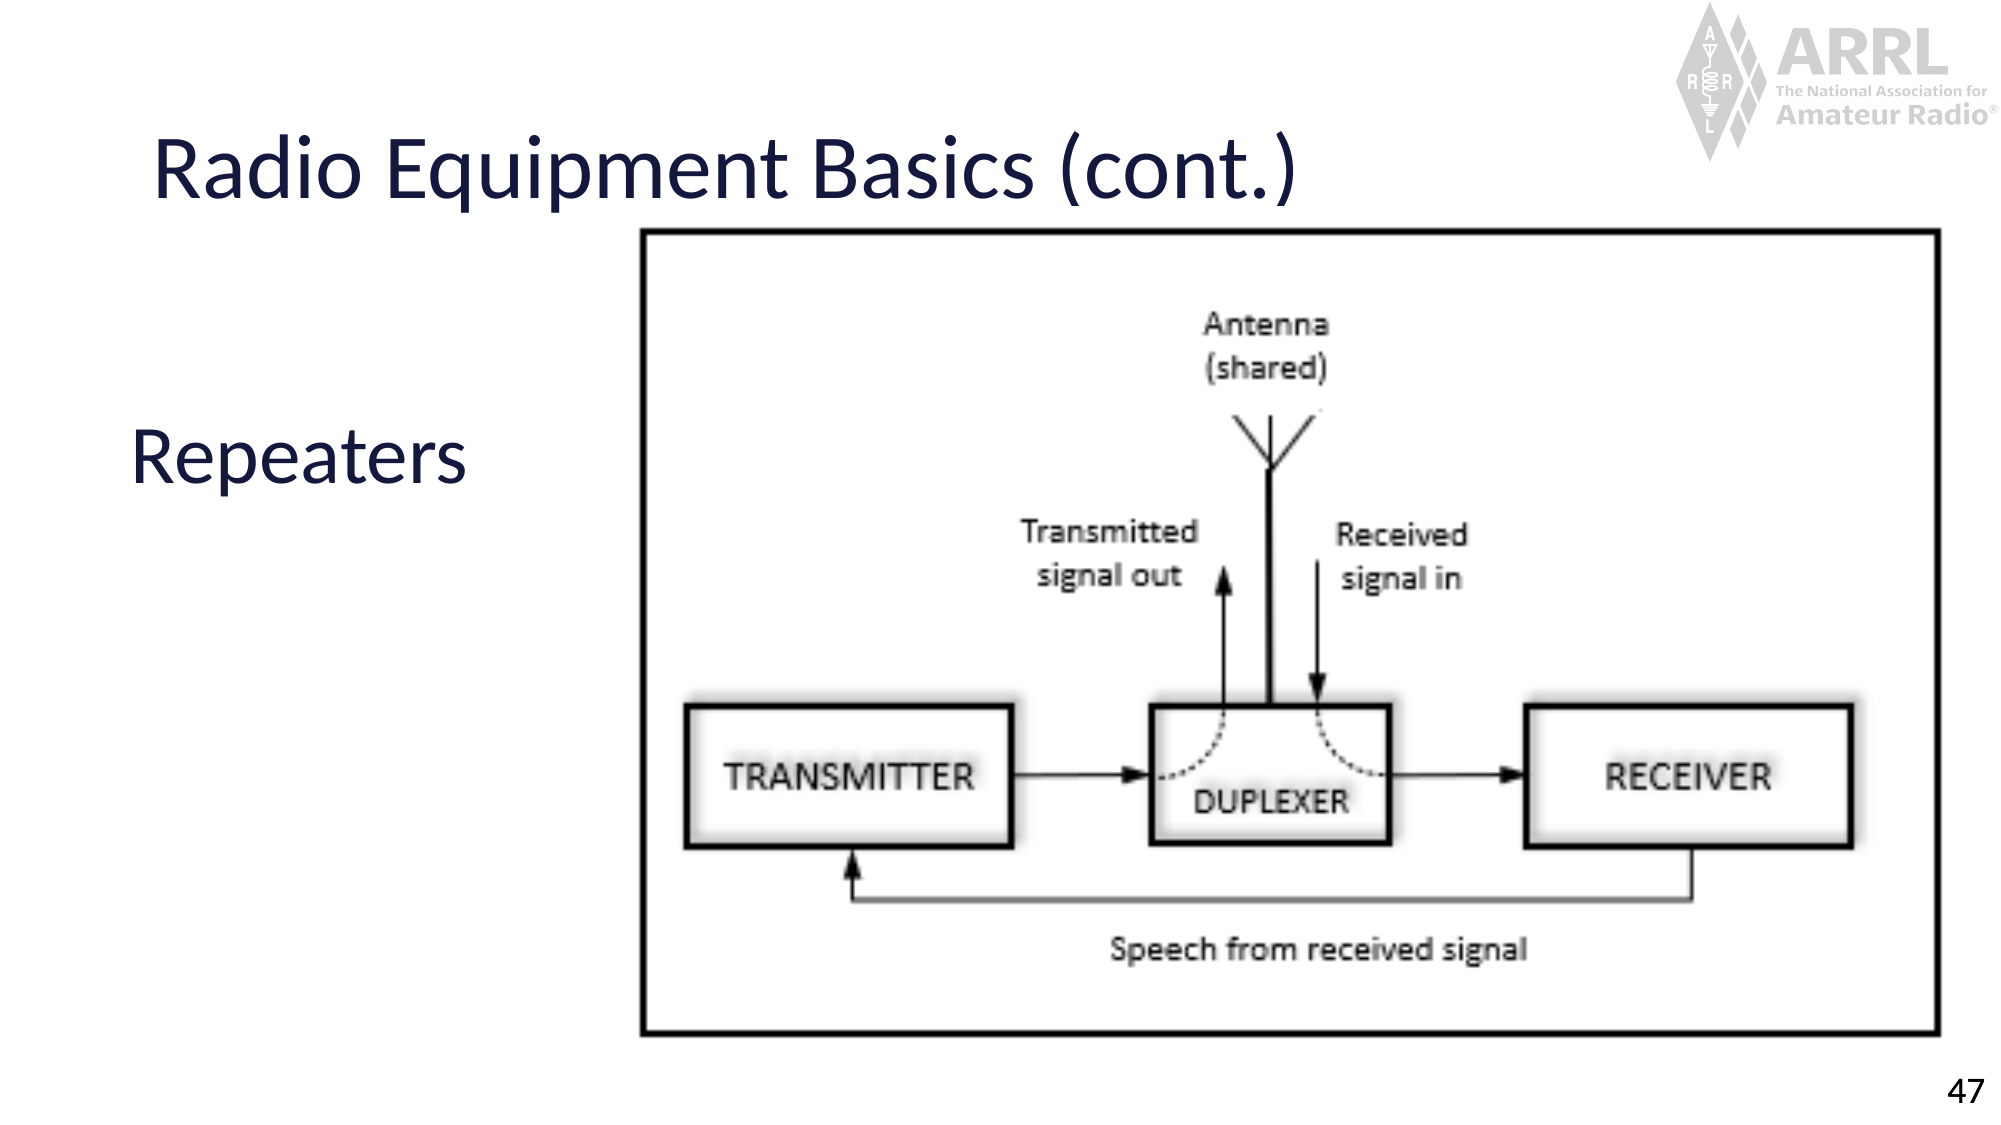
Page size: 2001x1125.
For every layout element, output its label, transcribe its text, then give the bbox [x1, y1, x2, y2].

picture [1674, 0, 2000, 164]
picture [611, 206, 1969, 1066]
text_box Repeaters [115, 358, 529, 554]
title Radio Equipment Basics (cont.) [137, 59, 1863, 278]
